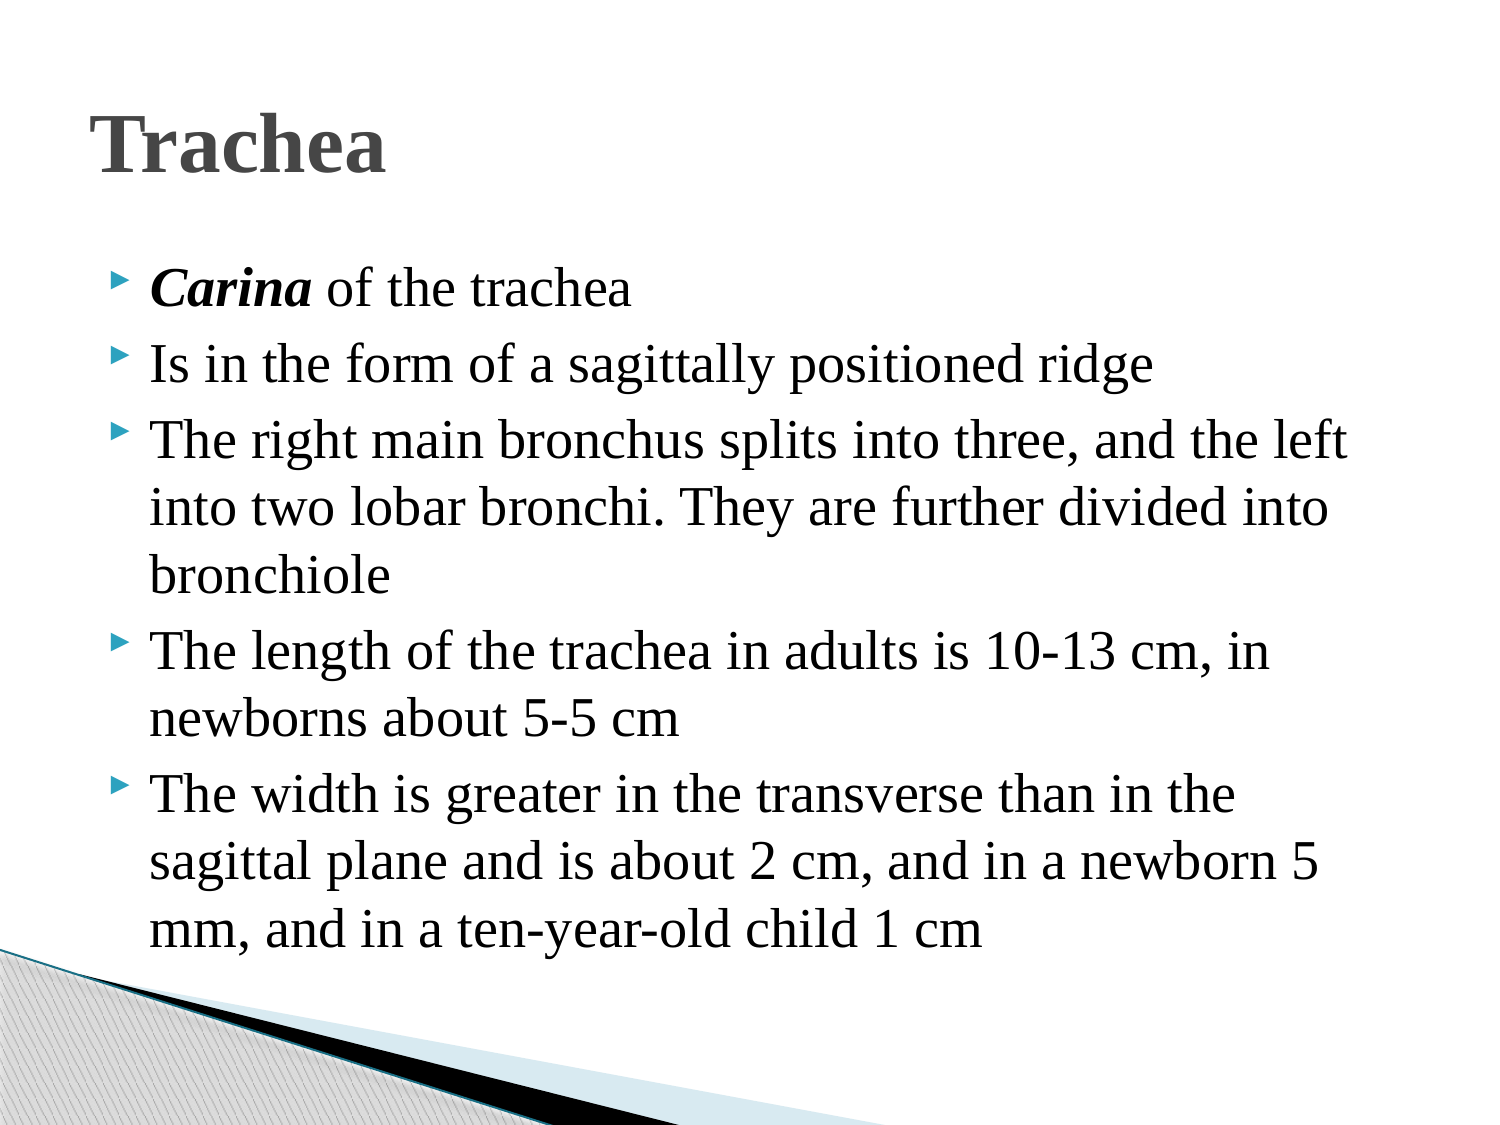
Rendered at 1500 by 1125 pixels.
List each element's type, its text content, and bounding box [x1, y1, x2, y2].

title Trachea [75, 45, 1425, 233]
list Carina of the trachea Is in the form of a sagittally positioned ridge The right main bronchus splits into three, and the left into two lobar bronchi. They are further divided into bronchiole The length of the trachea in adults is 10-13 cm, in newborns about 5-5 cm The width is greater in the transverse than in the sagittal plane and is about 2 cm, and in a newborn 5 mm, and in a ten-year-old child 1 cm [75, 243, 1425, 986]
